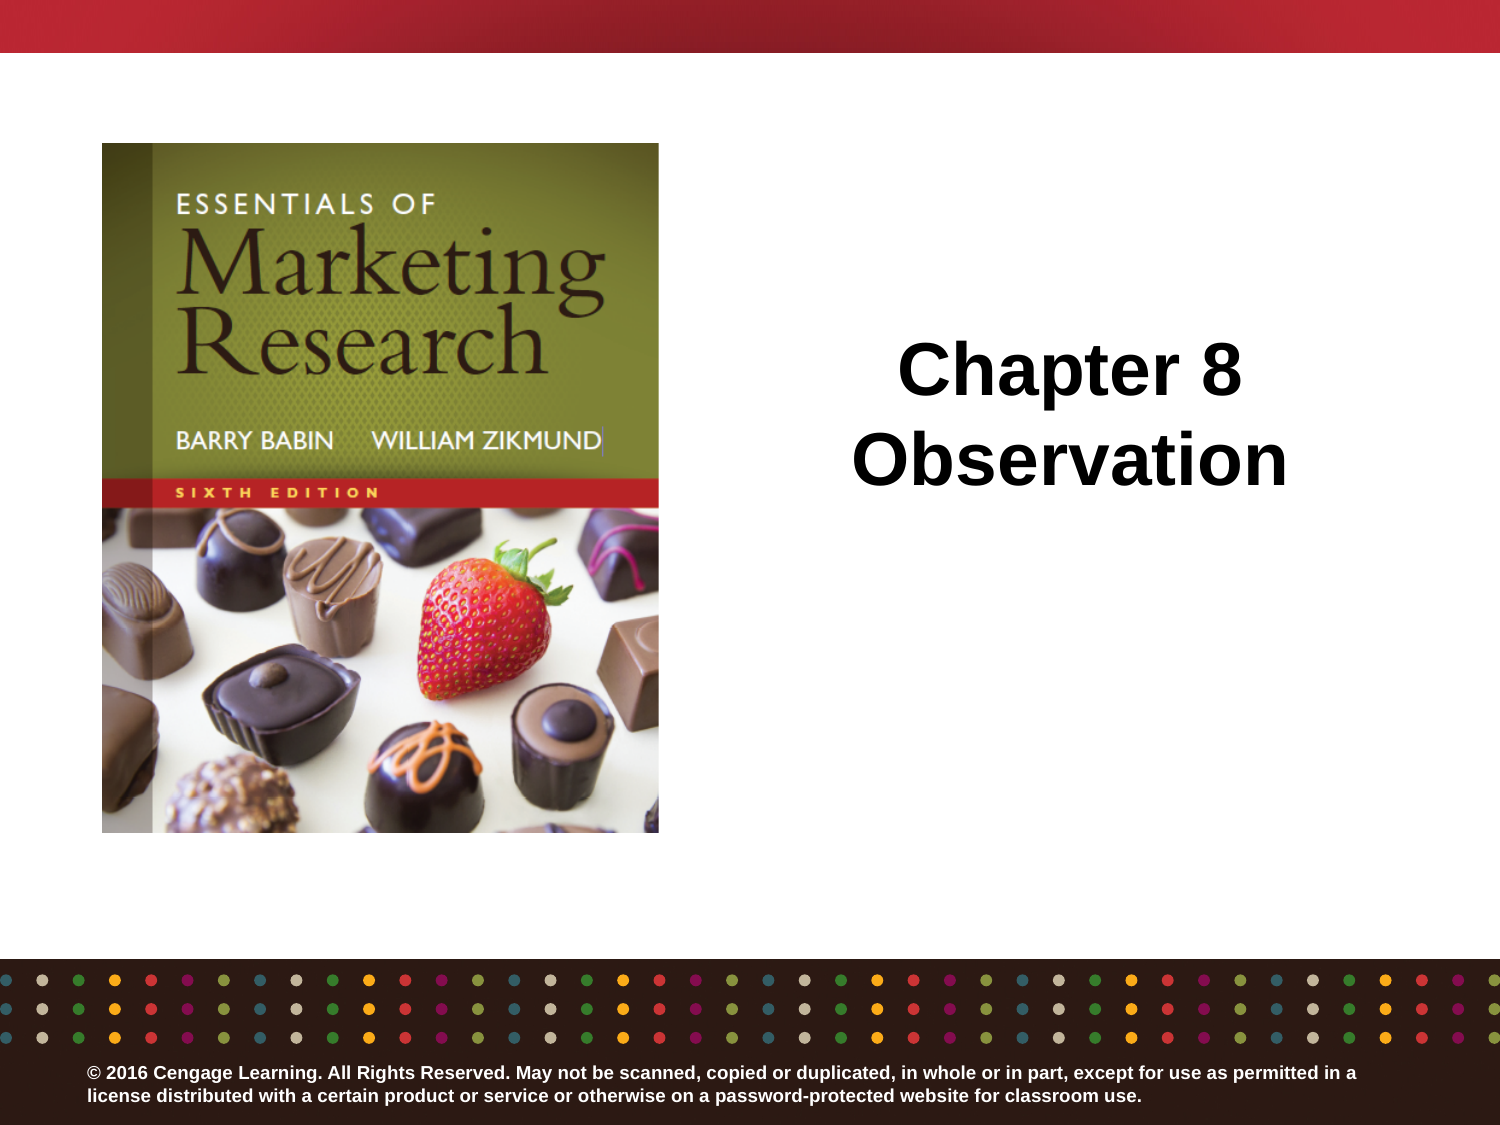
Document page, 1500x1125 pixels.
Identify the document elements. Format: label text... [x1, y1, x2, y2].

picture [102, 143, 660, 833]
list Chapter 8 Observation [731, 312, 1410, 691]
picture [0, 959, 1500, 1125]
picture [0, 0, 1500, 53]
